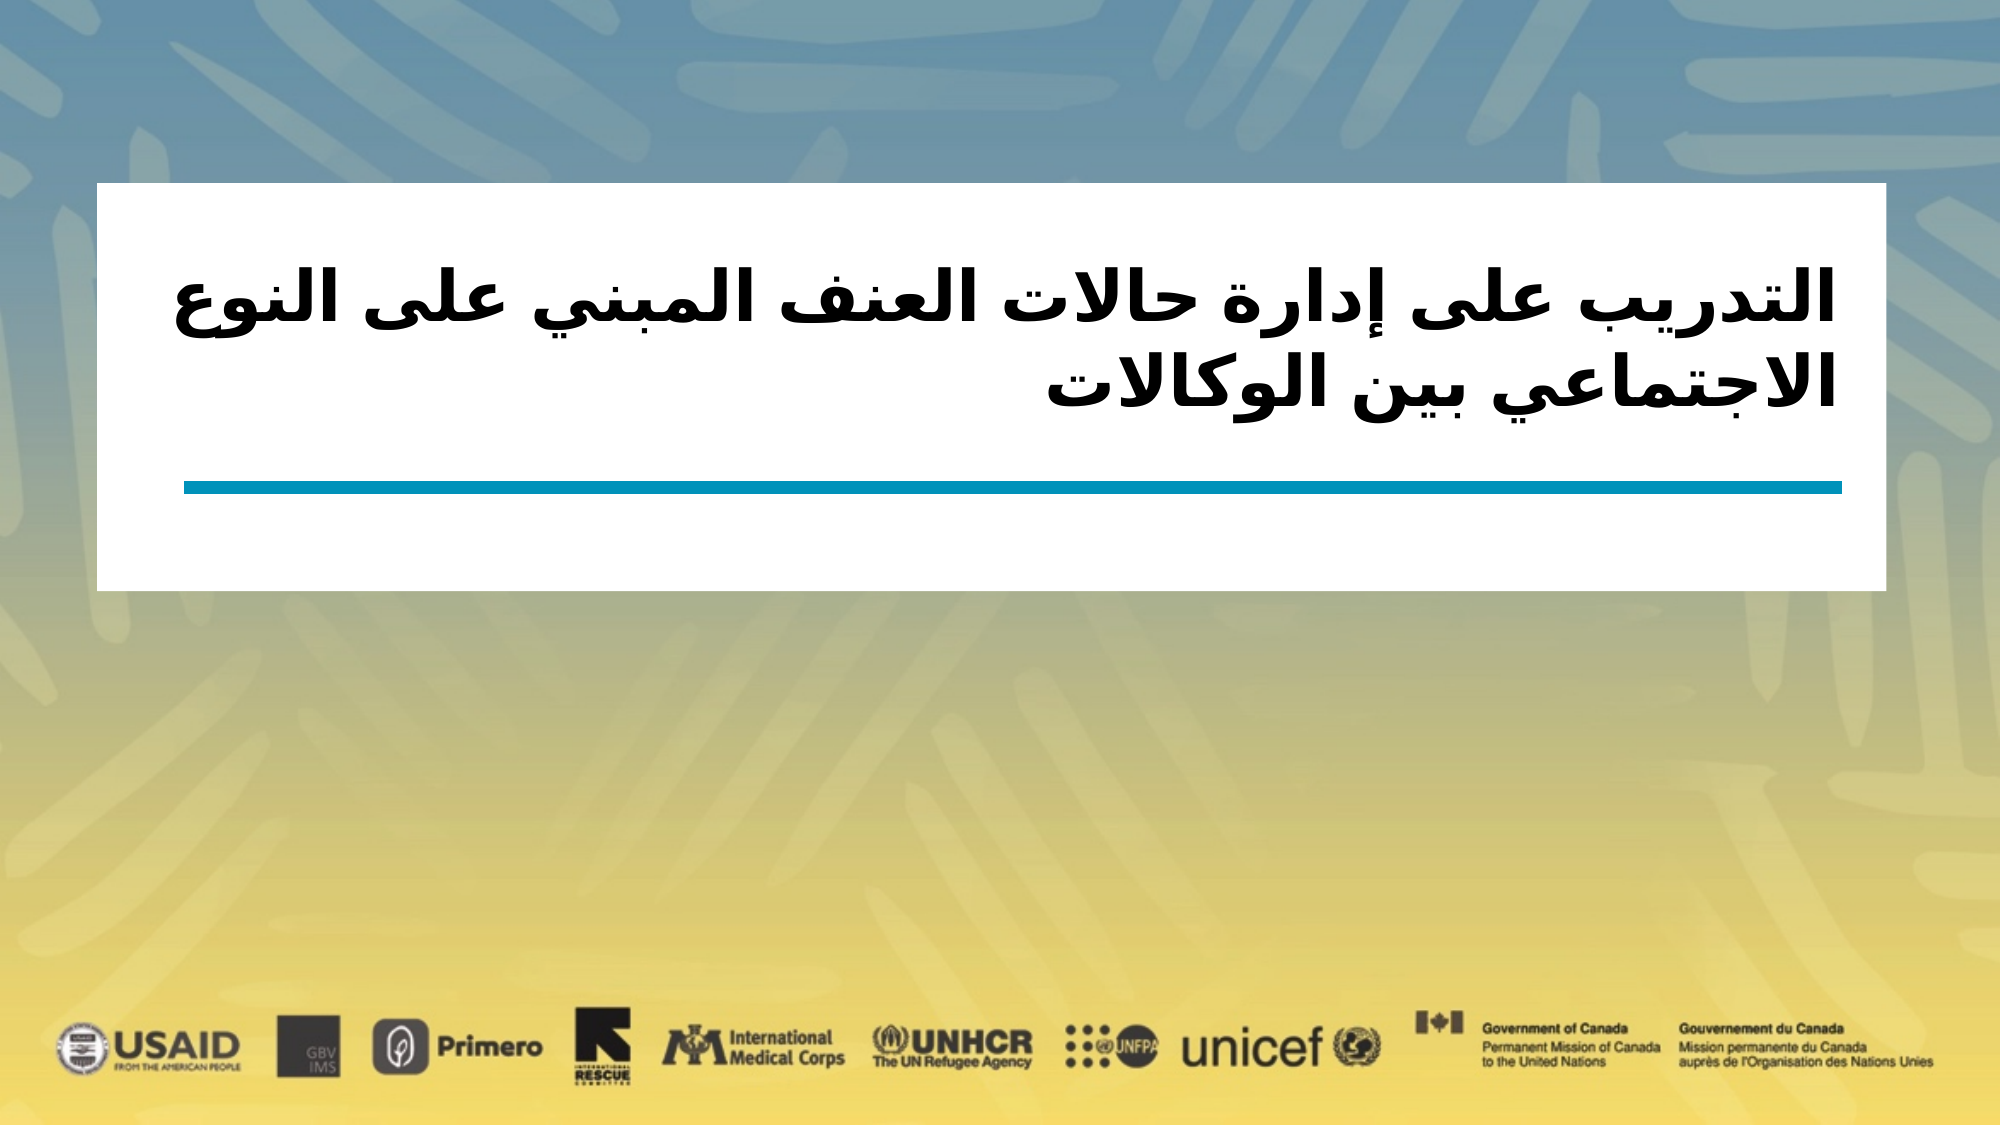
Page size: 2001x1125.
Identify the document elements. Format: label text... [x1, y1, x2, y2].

picture [0, 0, 2000, 1125]
text_box التدريب على إدارة حالات العنف المبني على النوع الاجتماعي بين الوكالات [142, 243, 1856, 428]
